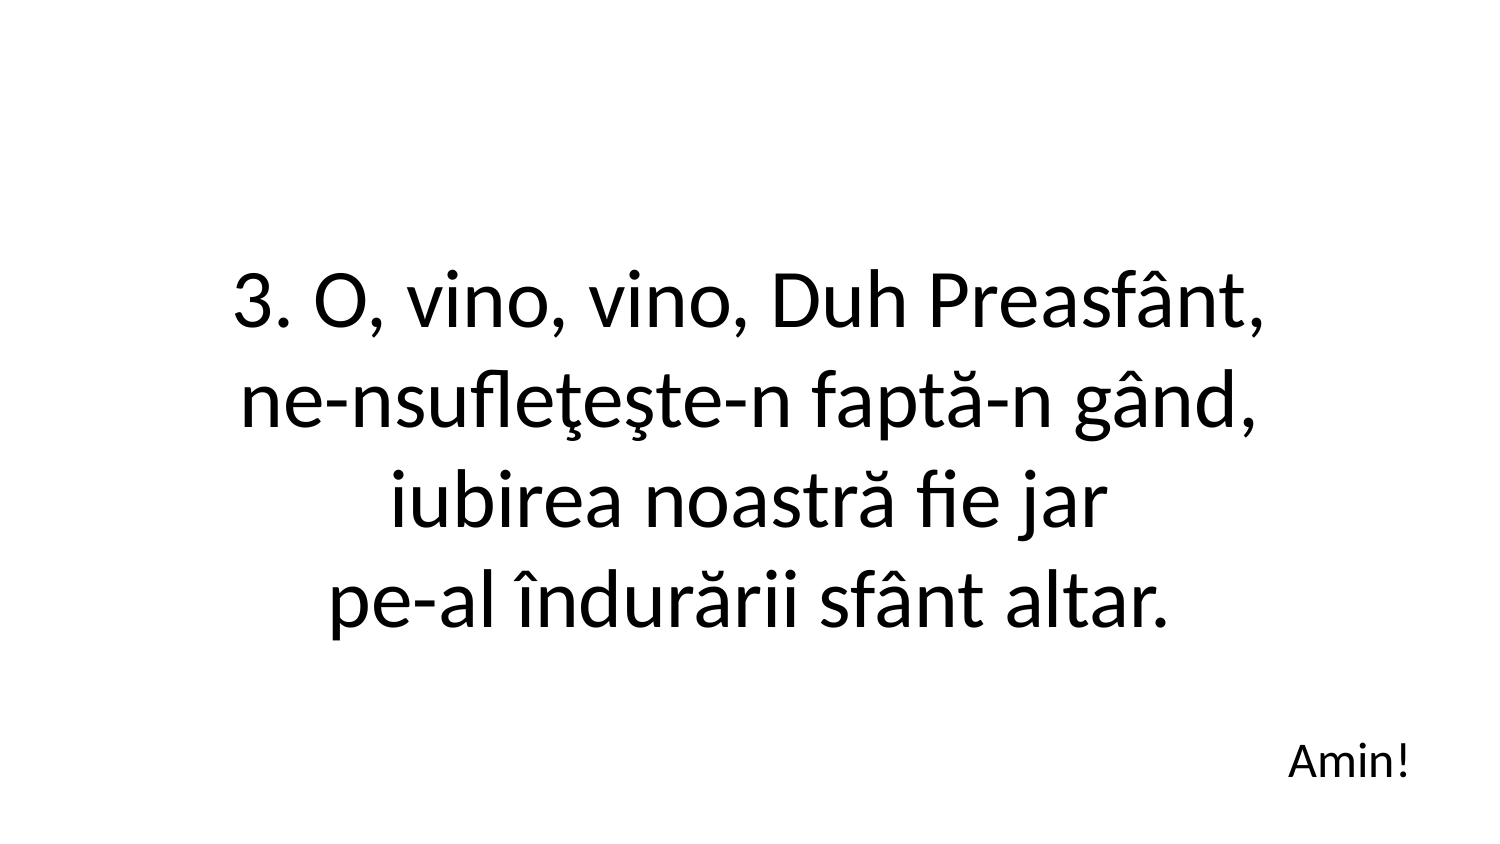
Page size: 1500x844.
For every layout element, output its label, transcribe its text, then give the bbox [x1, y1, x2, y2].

text_box 3. O, vino, vino, Duh Preasfânt, ne-nsufleţeşte-n faptă-n gând, iubirea noastră fie jar pe-al îndurării sfânt altar. [216, 192, 1284, 652]
text_box Amin! [1273, 674, 1427, 795]
